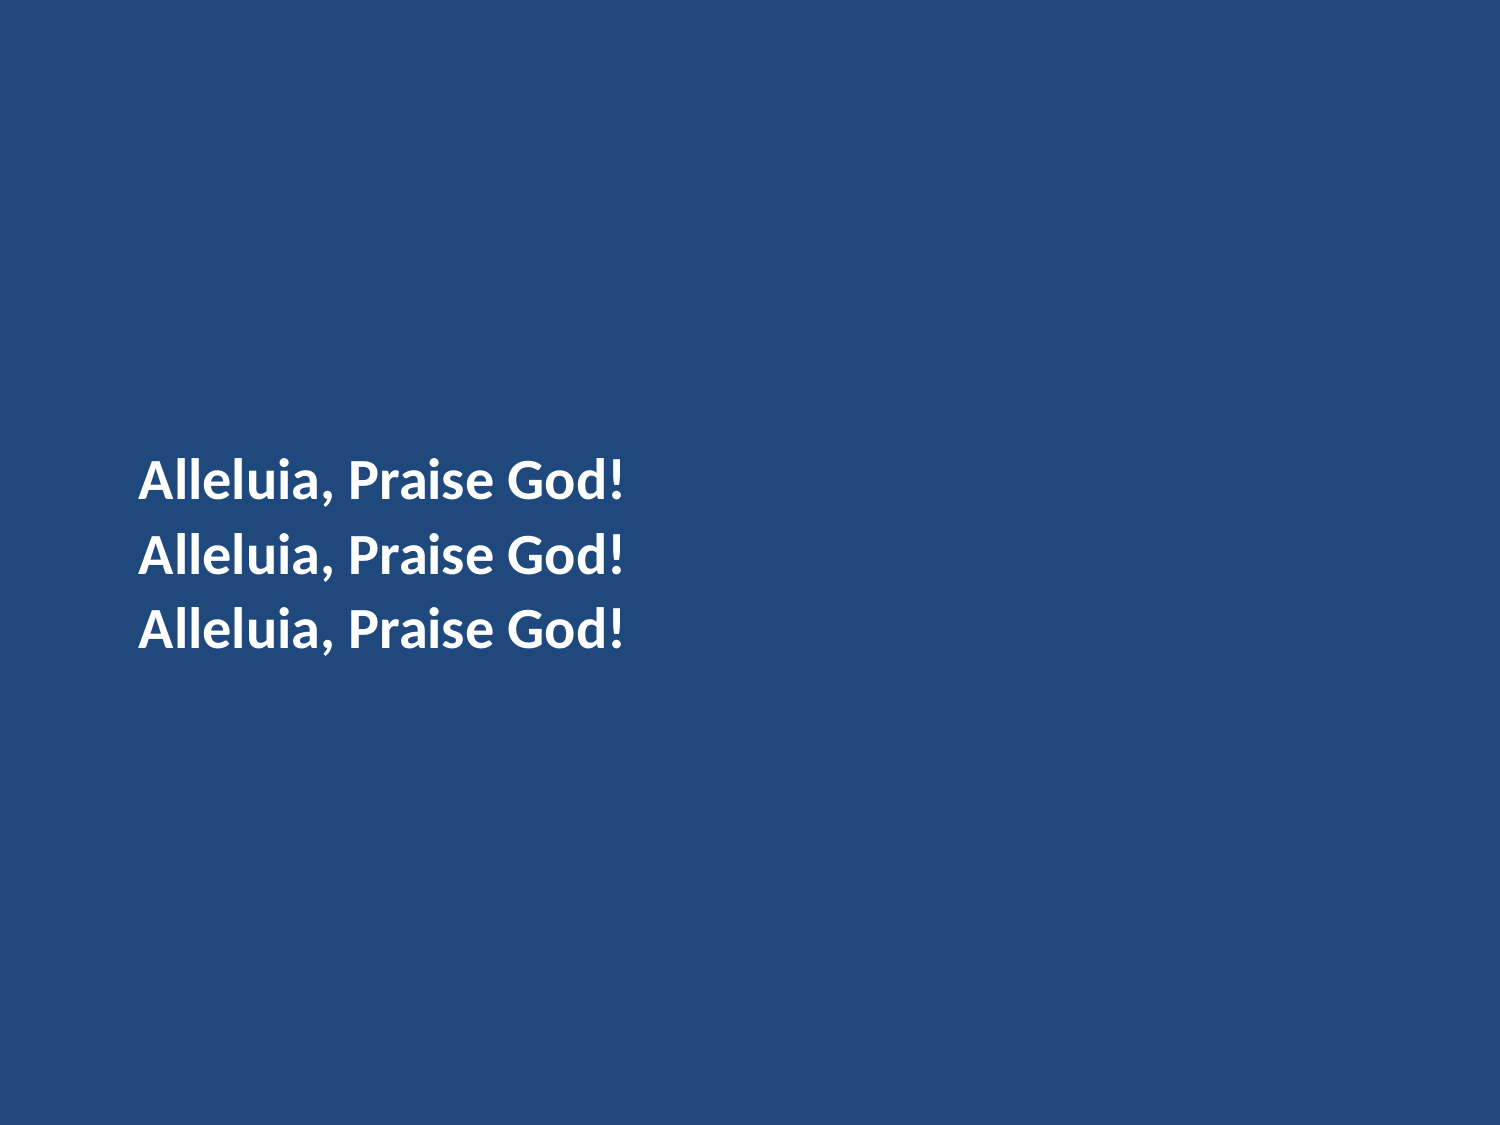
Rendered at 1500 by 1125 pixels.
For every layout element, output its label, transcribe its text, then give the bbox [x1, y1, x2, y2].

list Alleluia, Praise God! Alleluia, Praise God! Alleluia, Praise God! [123, 441, 1444, 684]
